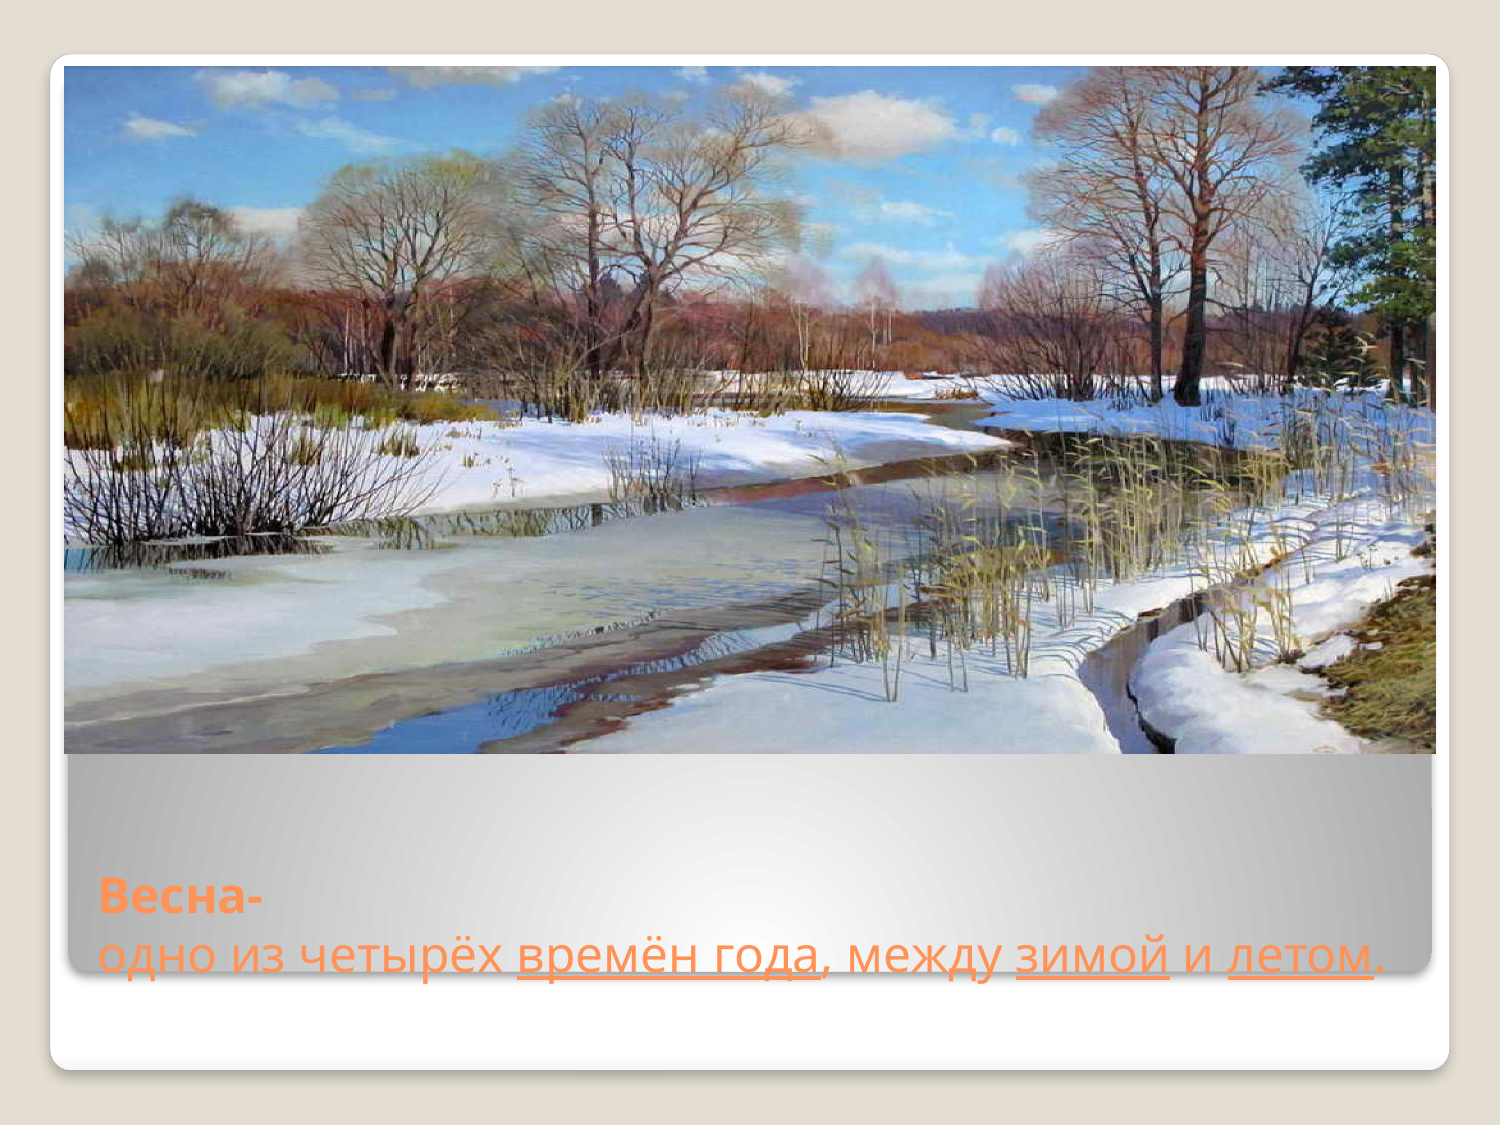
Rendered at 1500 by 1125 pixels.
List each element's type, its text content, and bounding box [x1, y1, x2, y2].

title Весна- одно из четырёх времён года, между зимой и летом. [82, 817, 1425, 990]
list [64, 66, 1436, 754]
